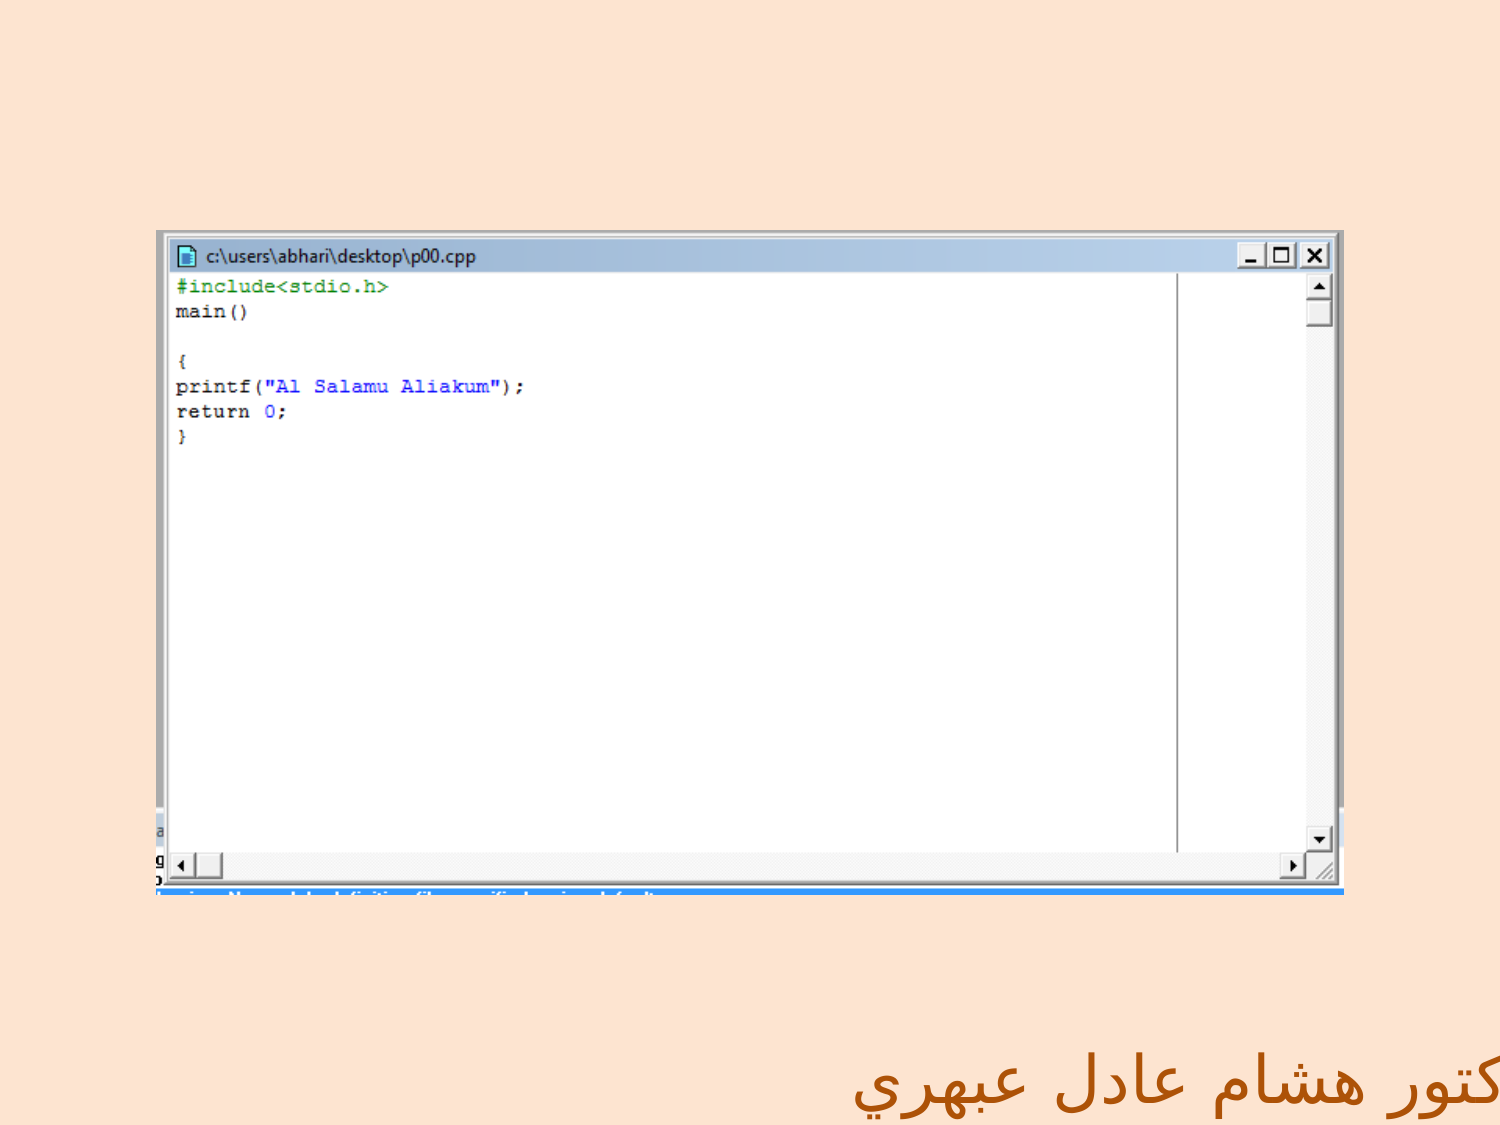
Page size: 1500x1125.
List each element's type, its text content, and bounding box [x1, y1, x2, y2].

text_box الدكتور هشام عادل عبهري [836, 1029, 1500, 1124]
picture [155, 230, 1344, 895]
text_box [0, 0, 1500, 1125]
